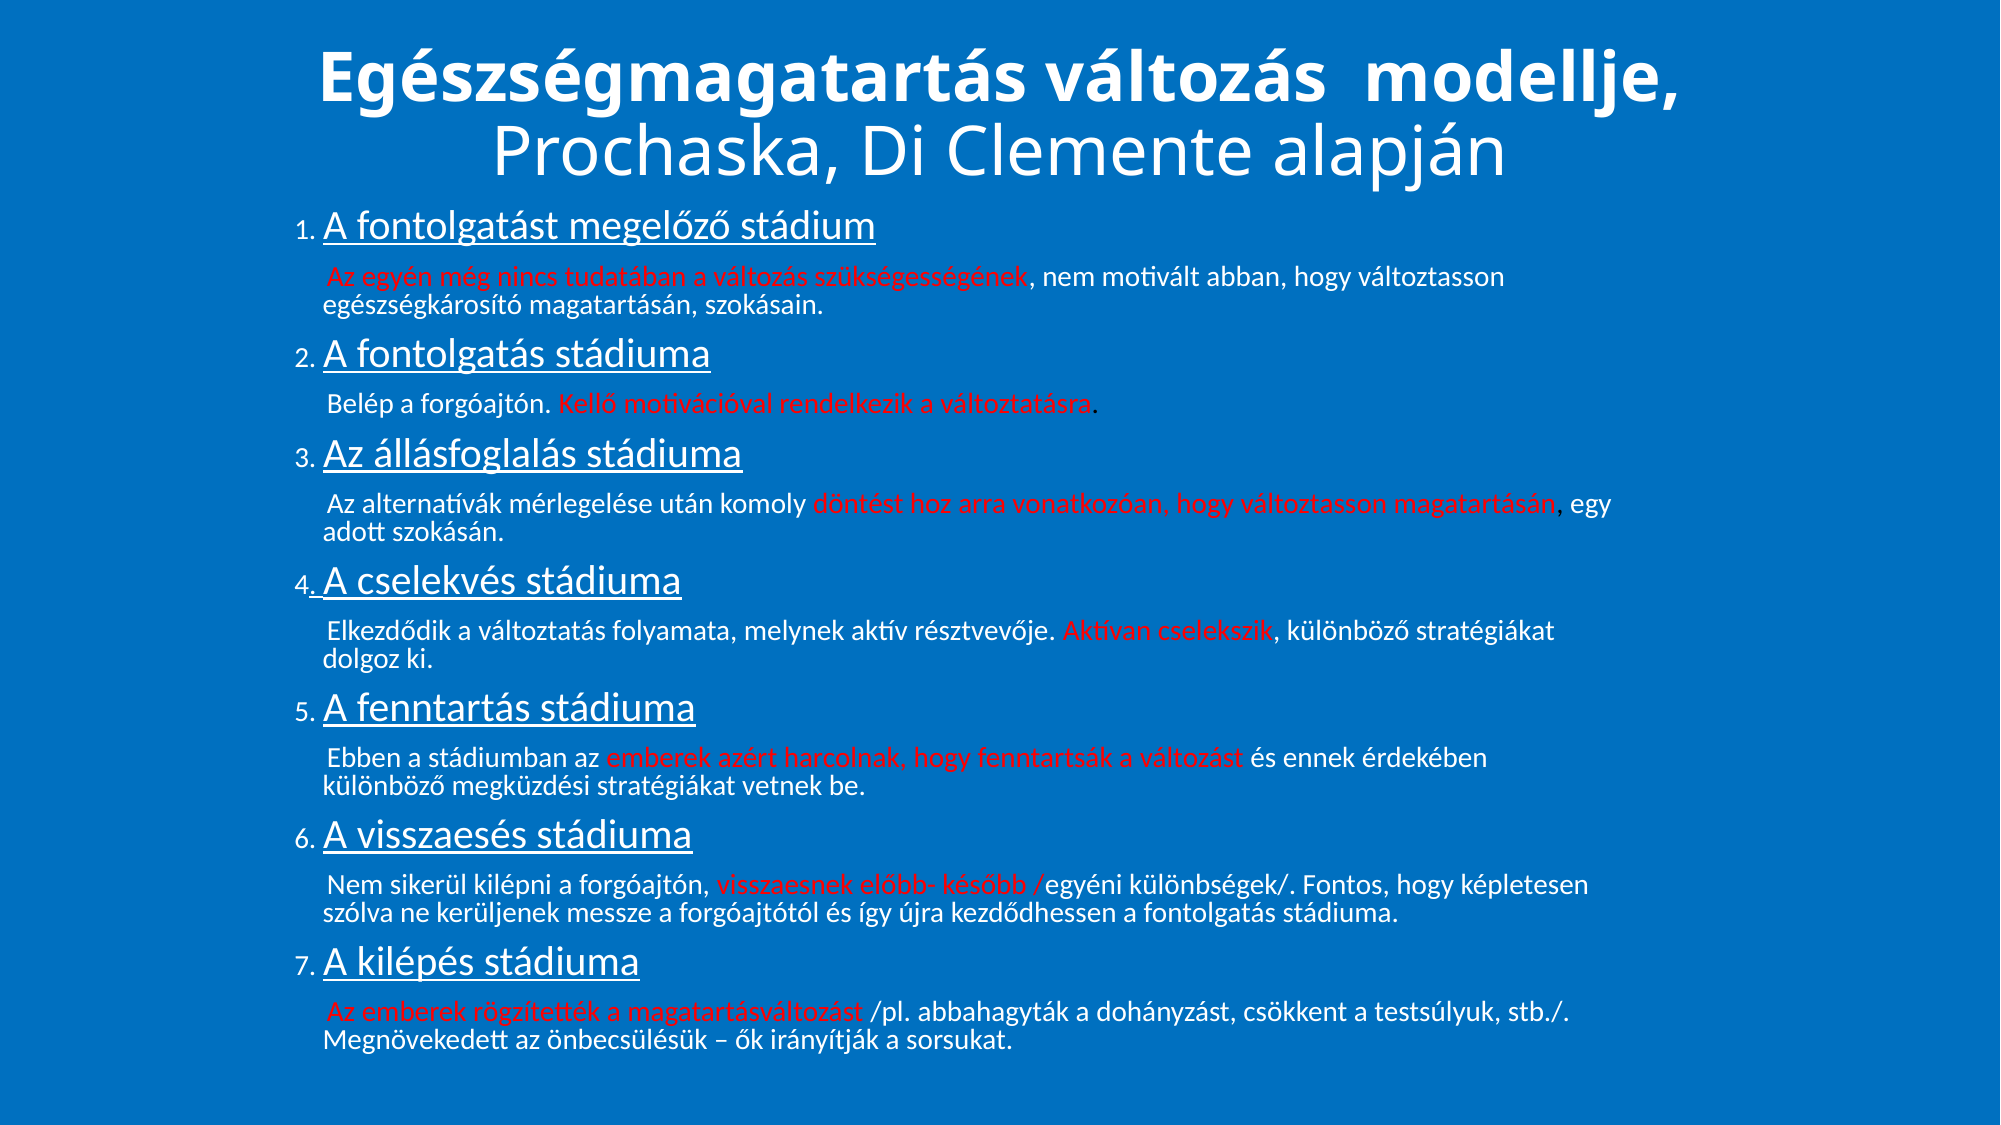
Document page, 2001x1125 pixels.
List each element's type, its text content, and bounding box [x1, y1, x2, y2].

title Egészségmagatartás változás modellje, Prochaska, Di Clemente alapján [267, 0, 1733, 233]
list 1. A fontolgatást megelőző stádium Az egyén még nincs tudatában a változás szükségességének, nem motivált abban, hogy változtasson egészségkárosító magatartásán, szokásain. 2. A fontolgatás stádiuma Belép a forgóajtón. Kellő motivációval rendelkezik a változtatásra. 3. Az állásfoglalás stádiuma Az alternatívák mérlegelése után komoly döntést hoz arra vonatkozóan, hogy változtasson magatartásán, egy adott szokásán. 4. A cselekvés stádiuma Elkezdődik a változtatás folyamata, melynek aktív résztvevője. Aktívan cselekszik, különböző stratégiákat dolgoz ki. 5. A fenntartás stádiuma Ebben a stádiumban az emberek azért harcolnak, hogy fenntartsák a változást és ennek érdekében különböző megküzdési stratégiákat vetnek be. 6. A visszaesés stádiuma Nem sikerül kilépni a forgóajtón, visszaesnek előbb- később /egyéni különbségek/. Fontos, hogy képletesen szólva ne kerüljenek messze a forgóajtótól és így újra kezdődhessen a fontolgatás stádiuma. 7. A kilépés stádiuma Az emberek rögzítették a magatartásváltozást /pl. abbahagyták a dohányzást, csökkent a testsúlyuk, stb./. Megnövekedett az önbecsülésük – ők irányítják a sorsukat. [279, 196, 1630, 1125]
